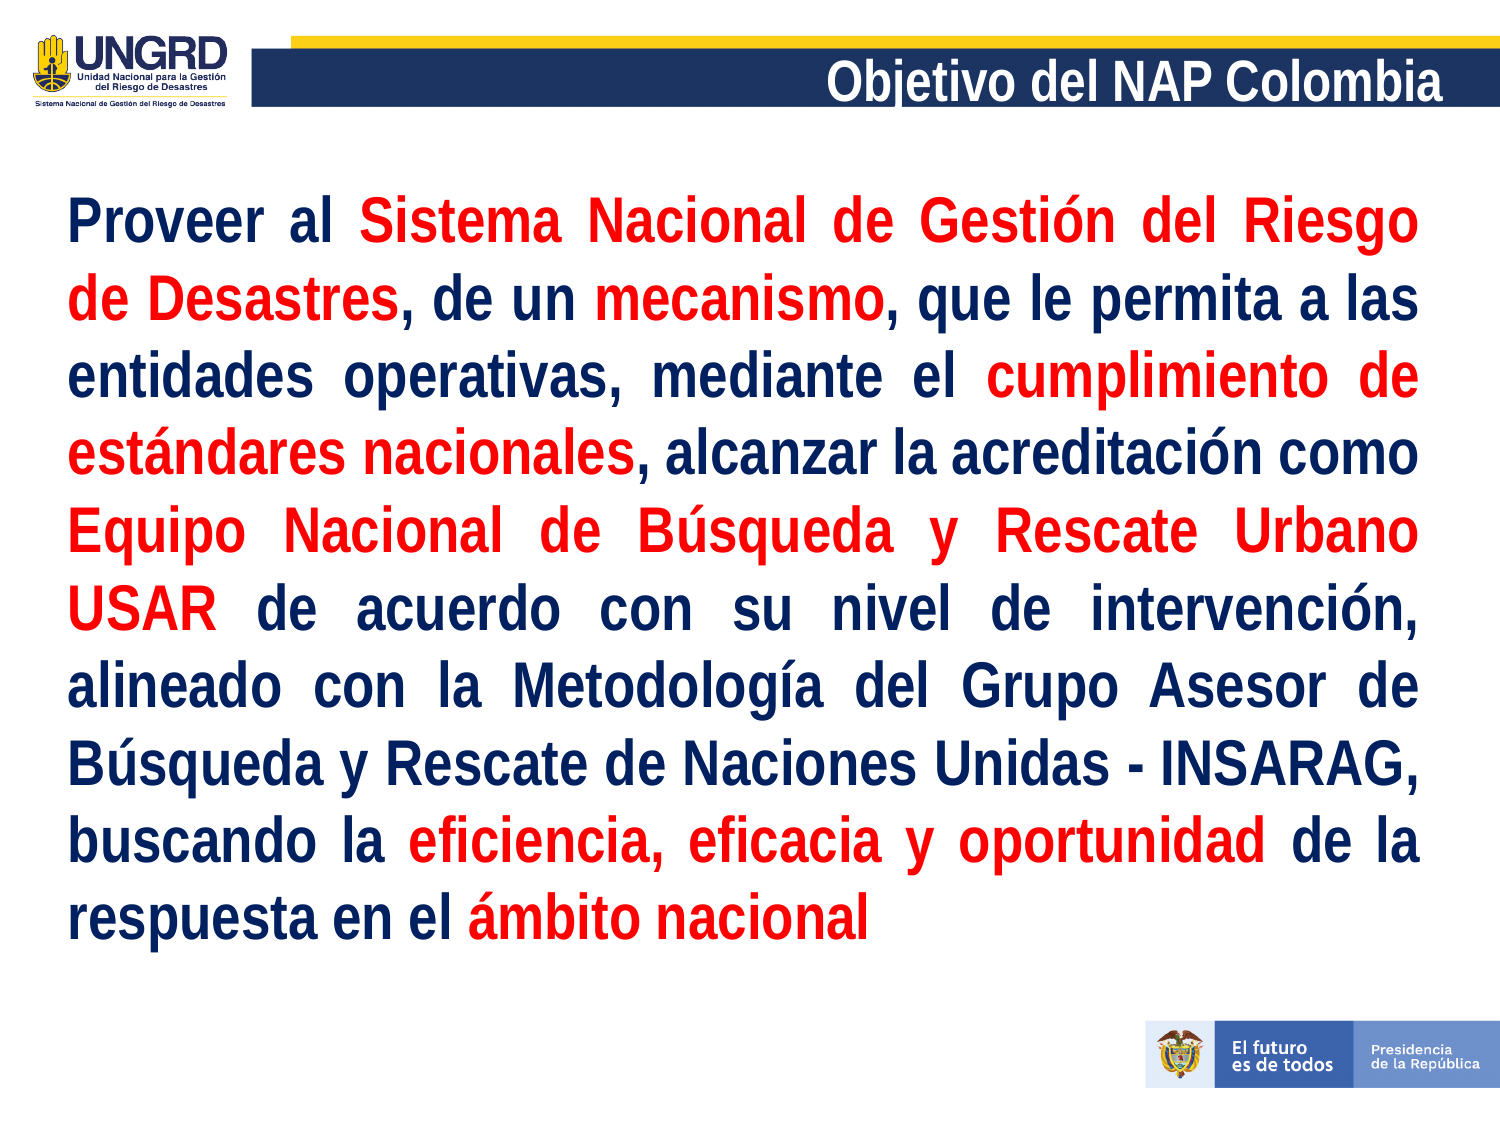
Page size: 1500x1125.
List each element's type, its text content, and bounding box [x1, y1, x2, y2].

title Objetivo del NAP Colombia [348, 54, 1459, 102]
picture [0, 0, 1500, 1125]
text_box Proveer al Sistema Nacional de Gestión del Riesgo de Desastres, de un mecanismo, que le permita a las entidades operativas, mediante el cumplimiento de estándares nacionales, alcanzar la acreditación como Equipo Nacional de Búsqueda y Rescate Urbano USAR de acuerdo con su nivel de intervención, alineado con la Metodología del Grupo Asesor de Búsqueda y Rescate de Naciones Unidas - INSARAG, buscando la eficiencia, eficacia y oportunidad de la respuesta en el ámbito nacional. [53, 170, 1436, 1038]
